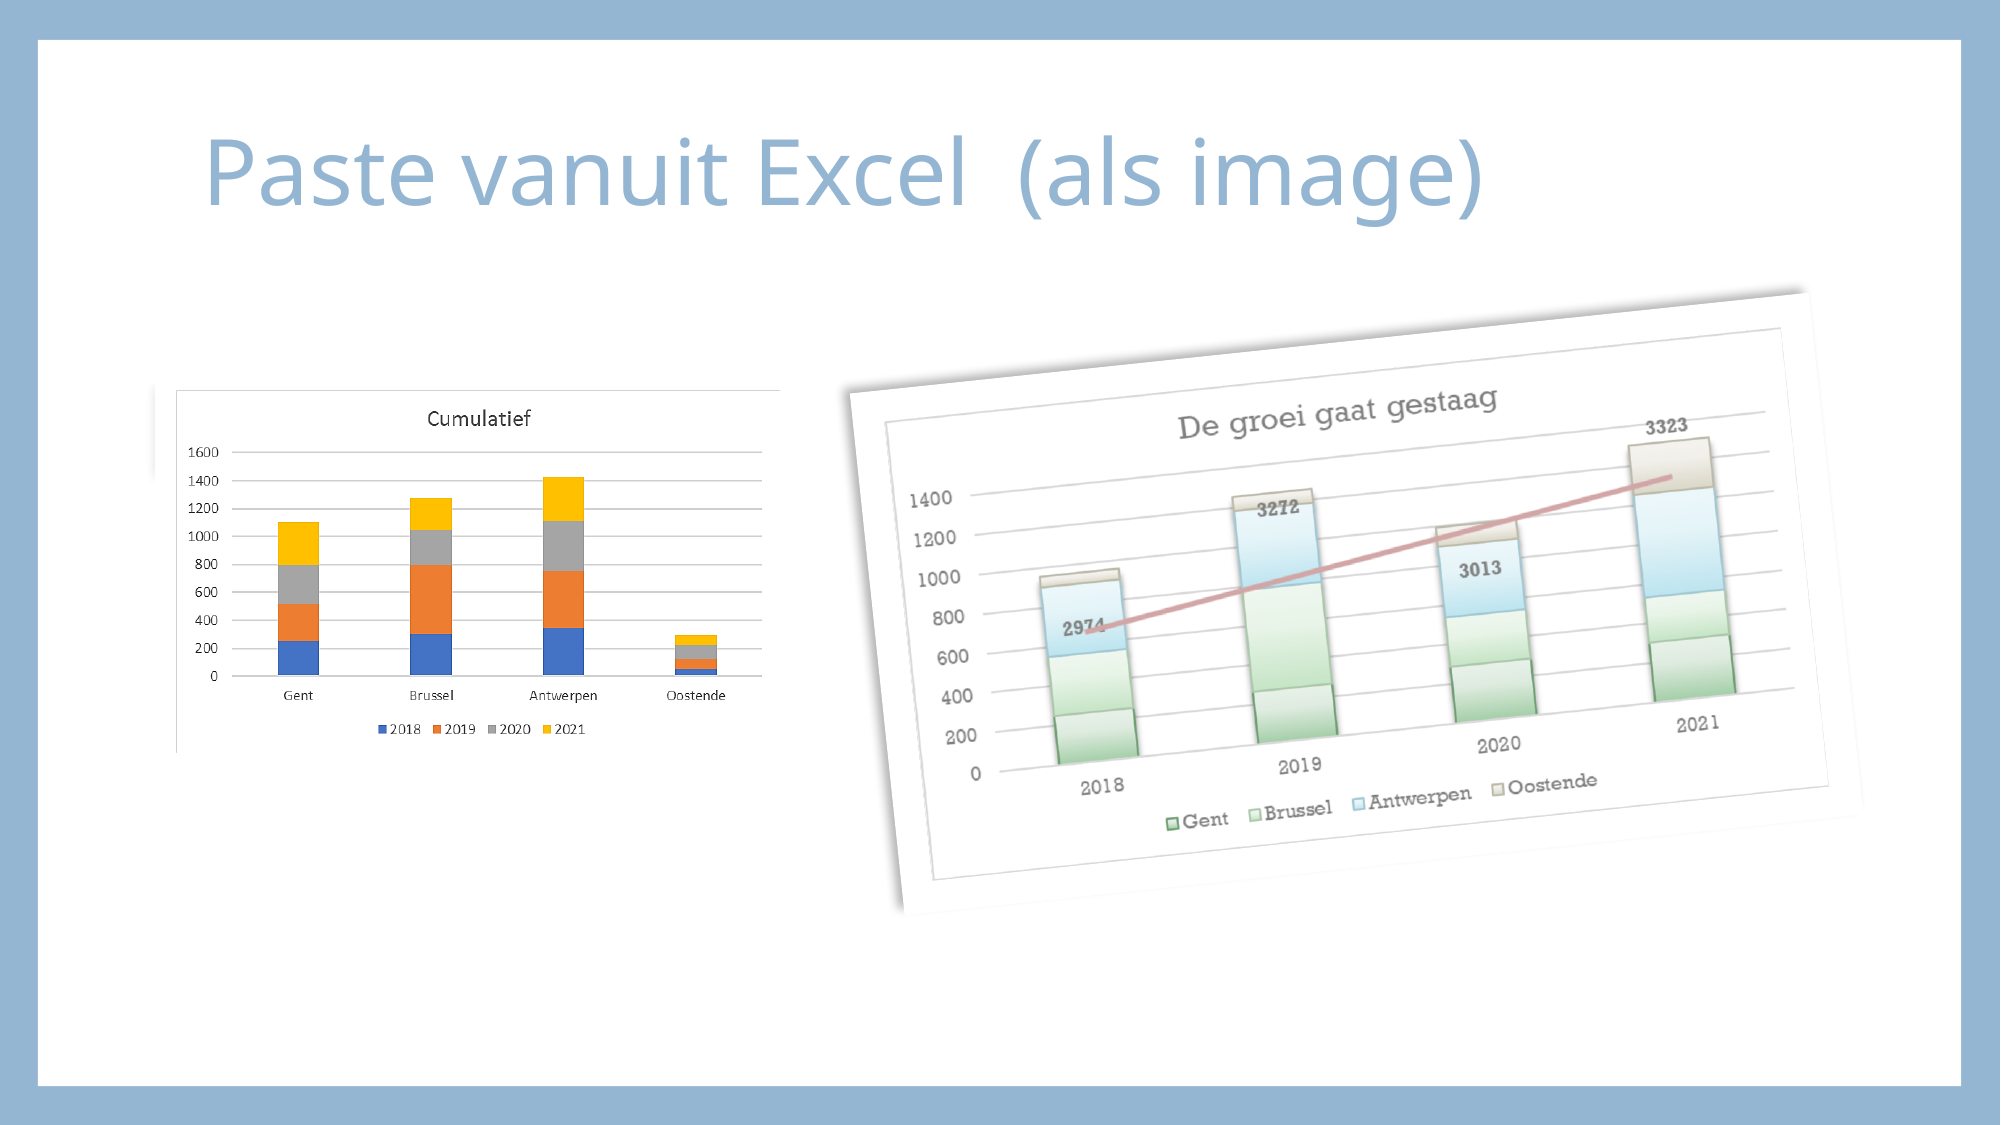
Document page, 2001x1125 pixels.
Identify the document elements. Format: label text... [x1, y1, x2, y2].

picture [175, 389, 781, 754]
picture [886, 328, 1828, 880]
title Paste vanuit Excel (als image) [187, 99, 1808, 252]
